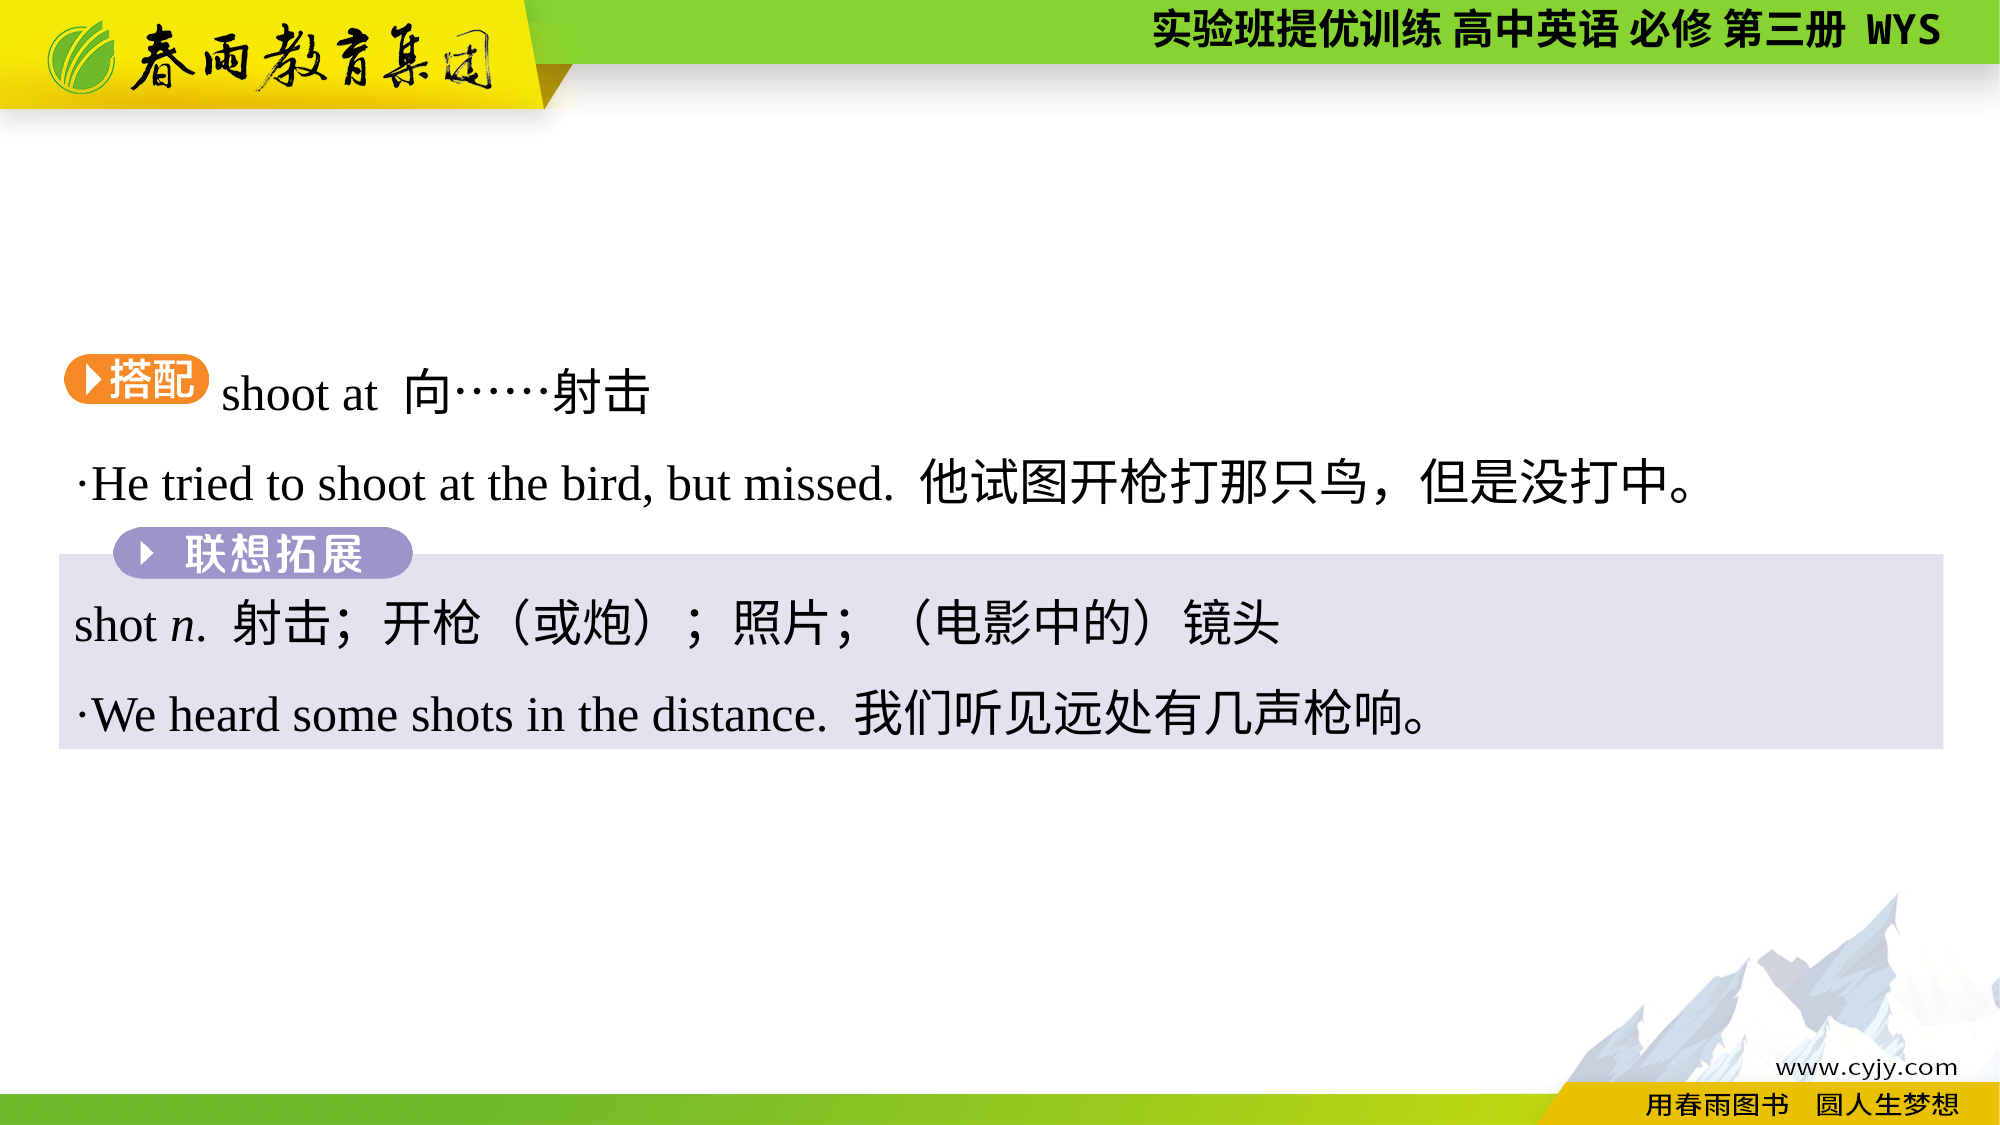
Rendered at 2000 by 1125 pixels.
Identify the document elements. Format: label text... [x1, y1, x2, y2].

list shoot at 向……射击 ·He tried to shoot at the bird, but missed. 他试图开枪打那只鸟，但是没打中。 [59, 323, 1944, 509]
picture [0, 0, 2000, 1125]
text_box shot n. 射击；开枪（或炮）；照片；（电影中的）镜头 ·We heard some shots in the distance. 我们听见远处有几声枪响。 [59, 554, 1944, 750]
